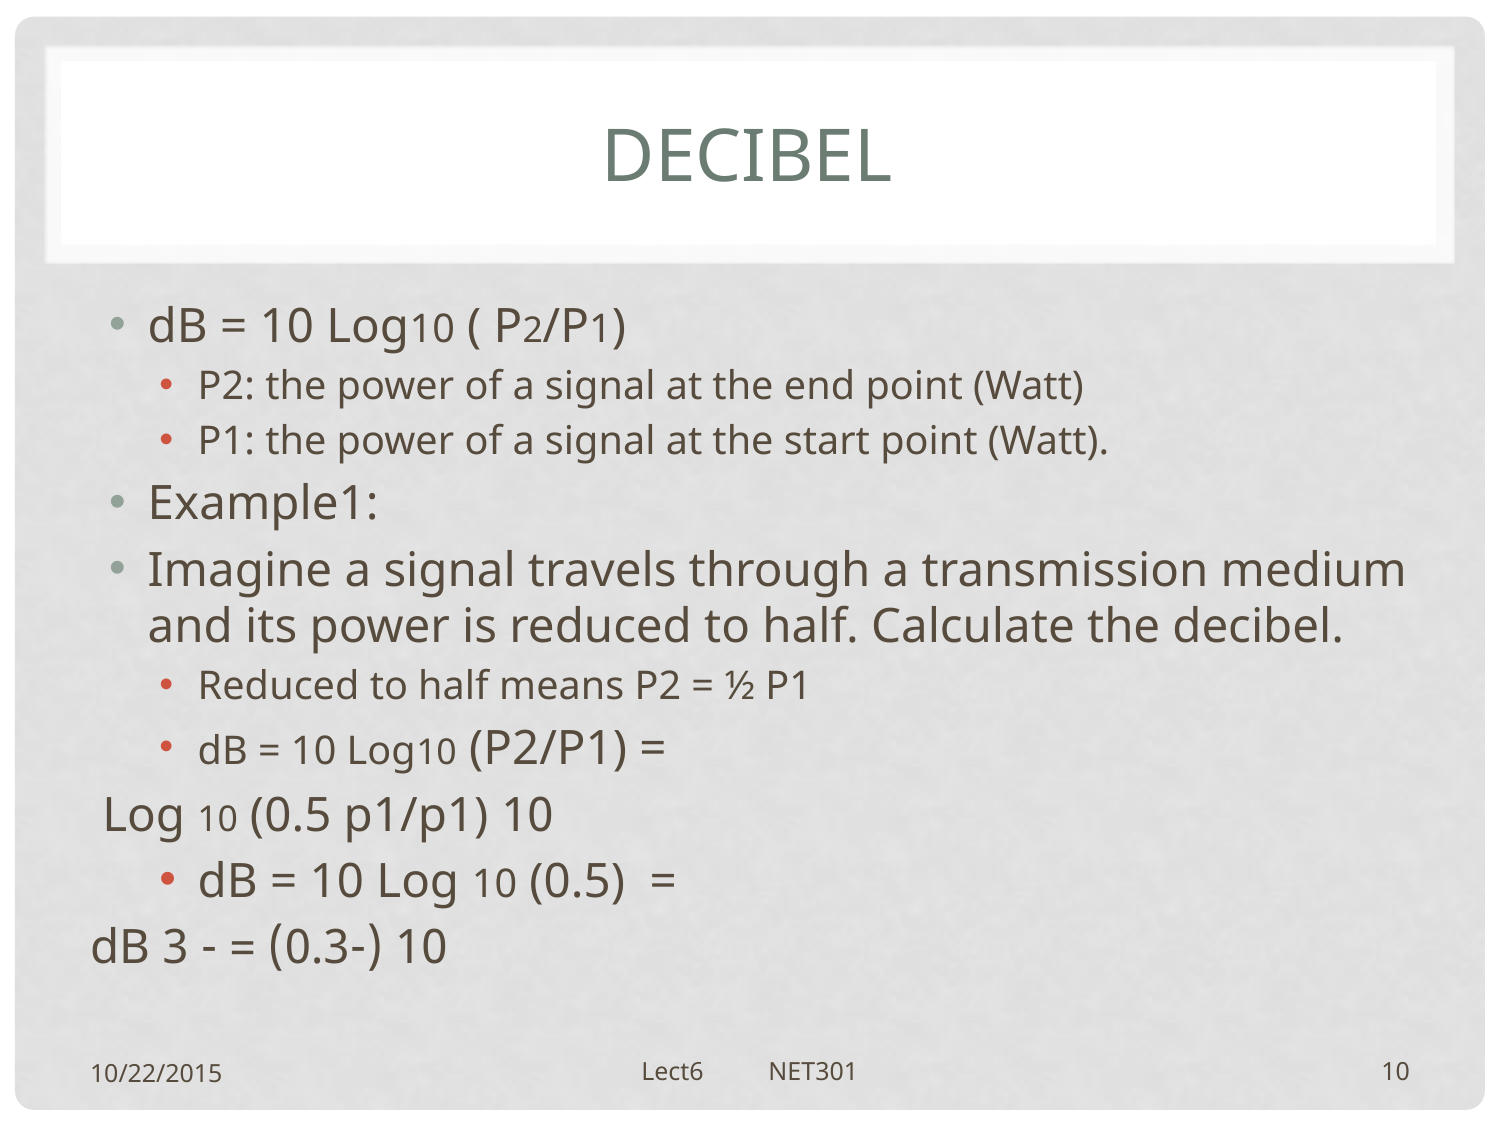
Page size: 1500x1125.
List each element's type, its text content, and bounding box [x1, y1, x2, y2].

footer Lect6 NET301 [512, 1042, 988, 1103]
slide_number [75, 1042, 425, 1103]
list dB = 10 Log10 ( P2/P1) P2: the power of a signal at the end point (Watt) P1: the power of a signal at the start point (Watt). Example1: Imagine a signal travels through a transmission medium and its power is reduced to half. Calculate the decibel. Reduced to half means P2 = ½ P1 dB = 10 Log10 (P2/P1) = 10 Log 10 (0.5 p1/p1) dB = 10 Log 10 (0.5) = 10 (-0.3) = - 3 dB [75, 287, 1425, 1005]
title decibel [69, 66, 1425, 238]
slide_number 10 [1074, 1042, 1425, 1103]
